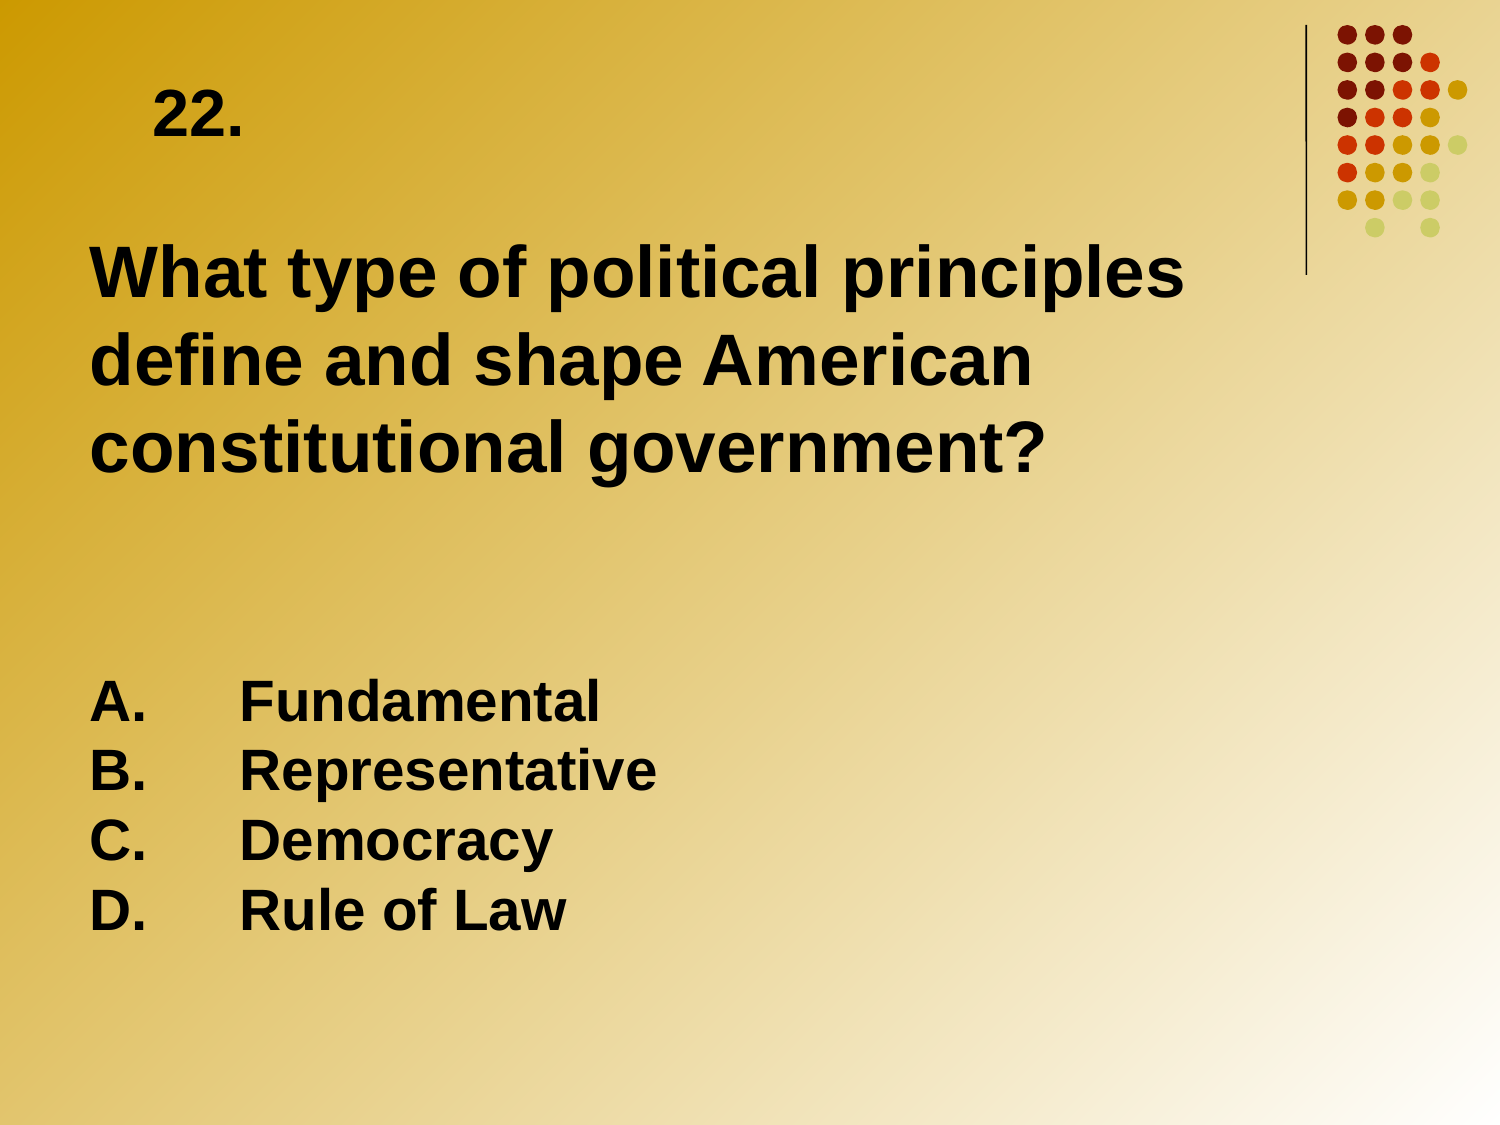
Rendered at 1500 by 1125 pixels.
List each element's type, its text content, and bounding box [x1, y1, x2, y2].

text_box What type of political principles define and shape American constitutional government? A. Fundamental B. Representative C. Democracy D. Rule of Law [75, 737, 1313, 950]
text_box 22. [137, 62, 463, 158]
